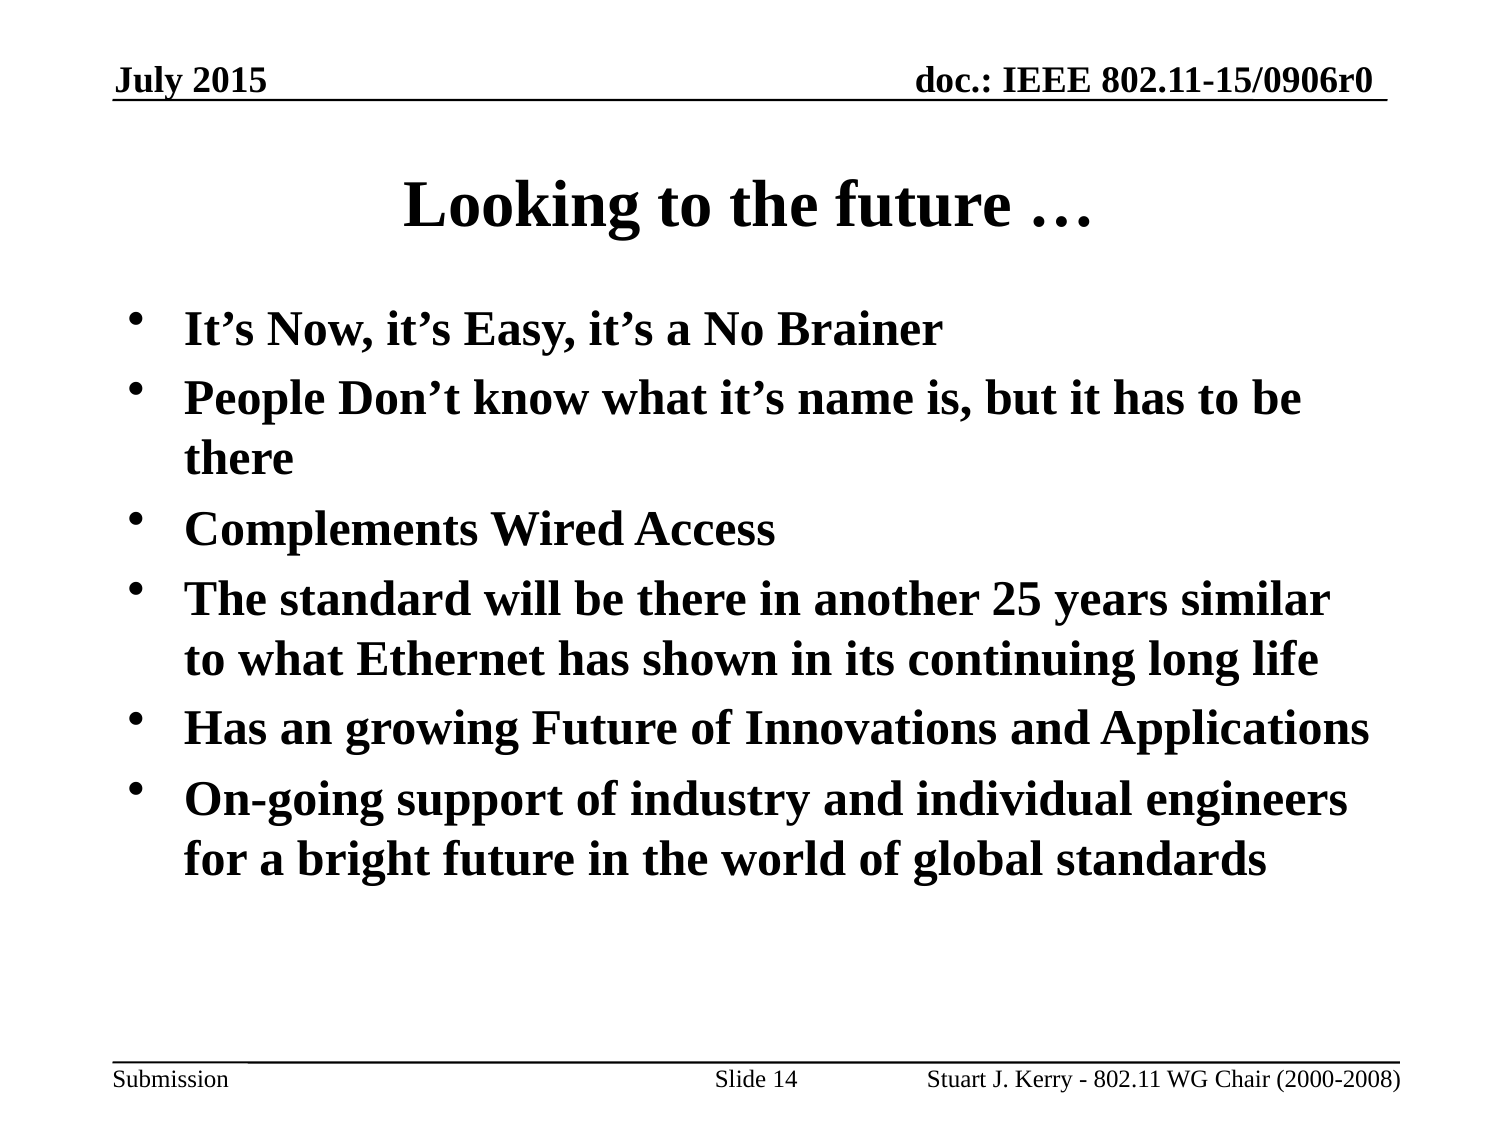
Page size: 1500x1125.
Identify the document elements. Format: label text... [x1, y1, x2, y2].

footer Stuart J. Kerry - 802.11 WG Chair (2000-2008) [912, 1062, 1402, 1100]
title Looking to the future … [112, 112, 1388, 287]
slide_number Slide 14 [714, 1062, 798, 1093]
list It’s Now, it’s Easy, it’s a No Brainer People Don’t know what it’s name is, but it has to be there Complements Wired Access The standard will be there in another 25 years similar to what Ethernet has shown in its continuing long life Has an growing Future of Innovations and Applications On-going support of industry and individual engineers for a bright future in the world of global standards [112, 287, 1388, 963]
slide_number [114, 54, 269, 100]
